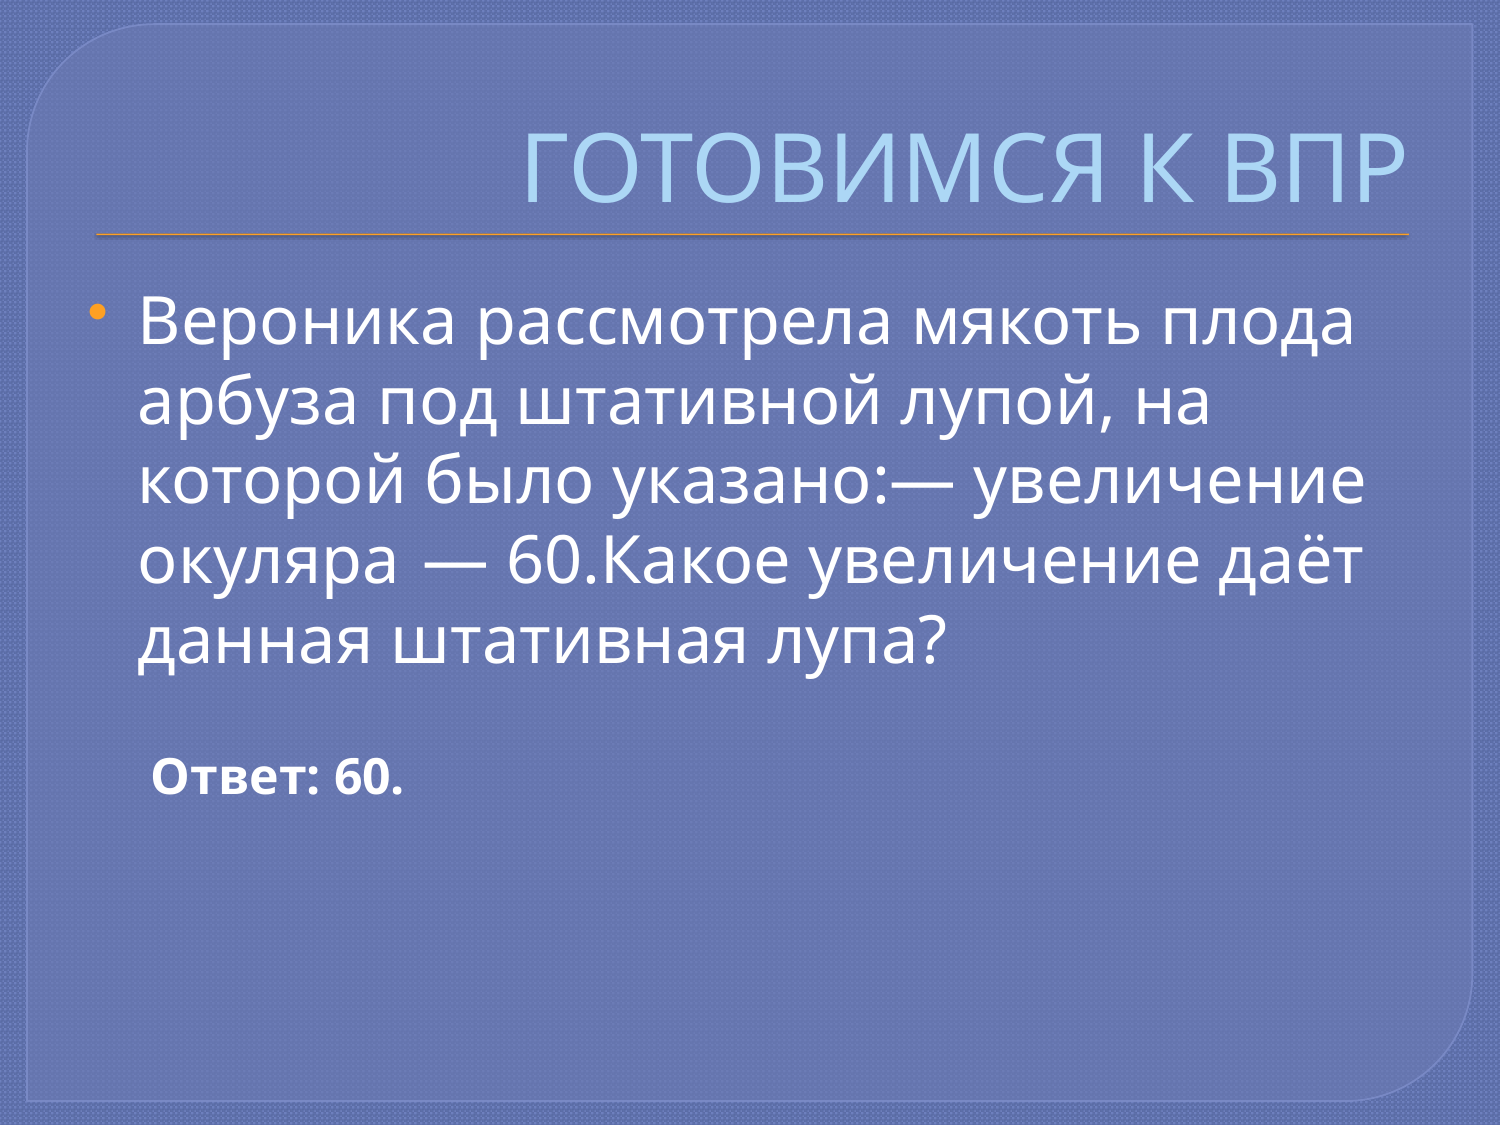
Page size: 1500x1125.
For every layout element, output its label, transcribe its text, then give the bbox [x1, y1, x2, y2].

list Вероника рассмотрела мякоть плода арбуза под штативной лупой, на которой было указано:— увеличение окуляра — 60.Какое увеличение даёт данная штативная лупа? [75, 270, 1425, 1013]
text_box Ответ: 60. [135, 737, 585, 873]
title ГОТОВИМСЯ К ВПР [75, 41, 1425, 230]
